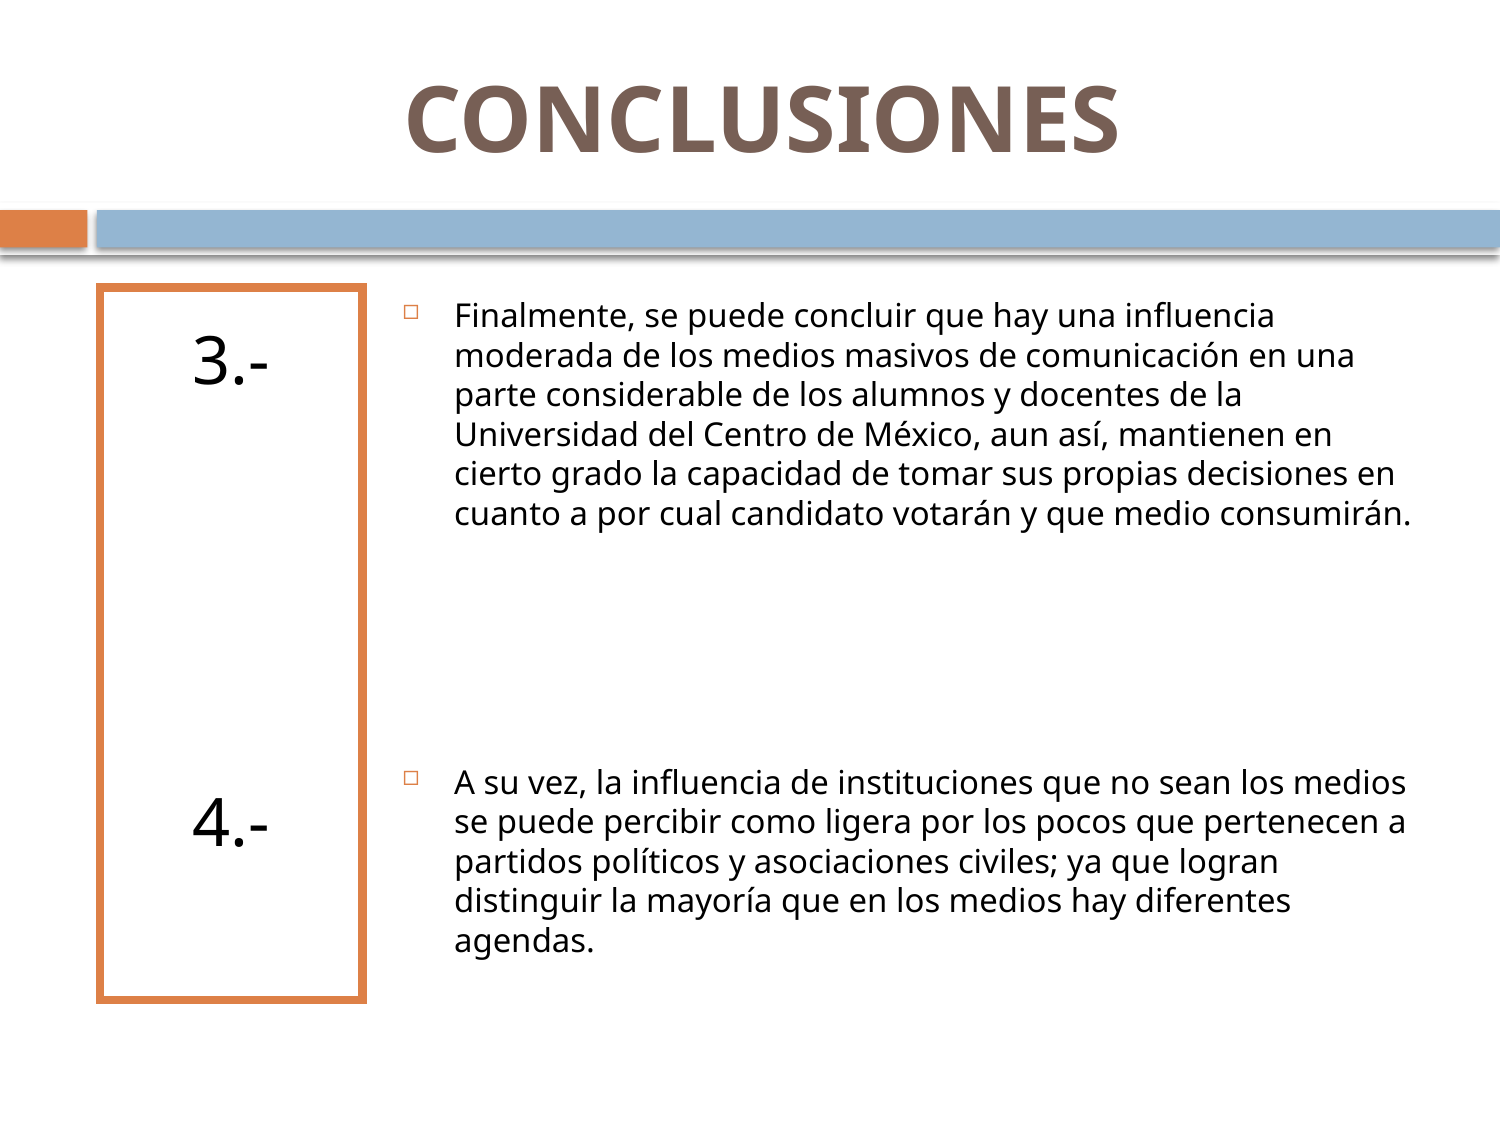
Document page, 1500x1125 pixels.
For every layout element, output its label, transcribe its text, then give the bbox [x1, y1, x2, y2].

title CONCLUSIONES [99, 44, 1425, 188]
list 3.- 4.- [96, 283, 367, 1004]
list Finalmente, se puede concluir que hay una influencia moderada de los medios masivos de comunicación en una parte considerable de los alumnos y docentes de la Universidad del Centro de México, aun así, mantienen en cierto grado la capacidad de tomar sus propias decisiones en cuanto a por cual candidato votarán y que medio consumirán. A su vez, la influencia de instituciones que no sean los medios se puede percibir como ligera por los pocos que pertenecen a partidos políticos y asociaciones civiles; ya que logran distinguir la mayoría que en los medios hay diferentes agendas. [387, 287, 1438, 1013]
